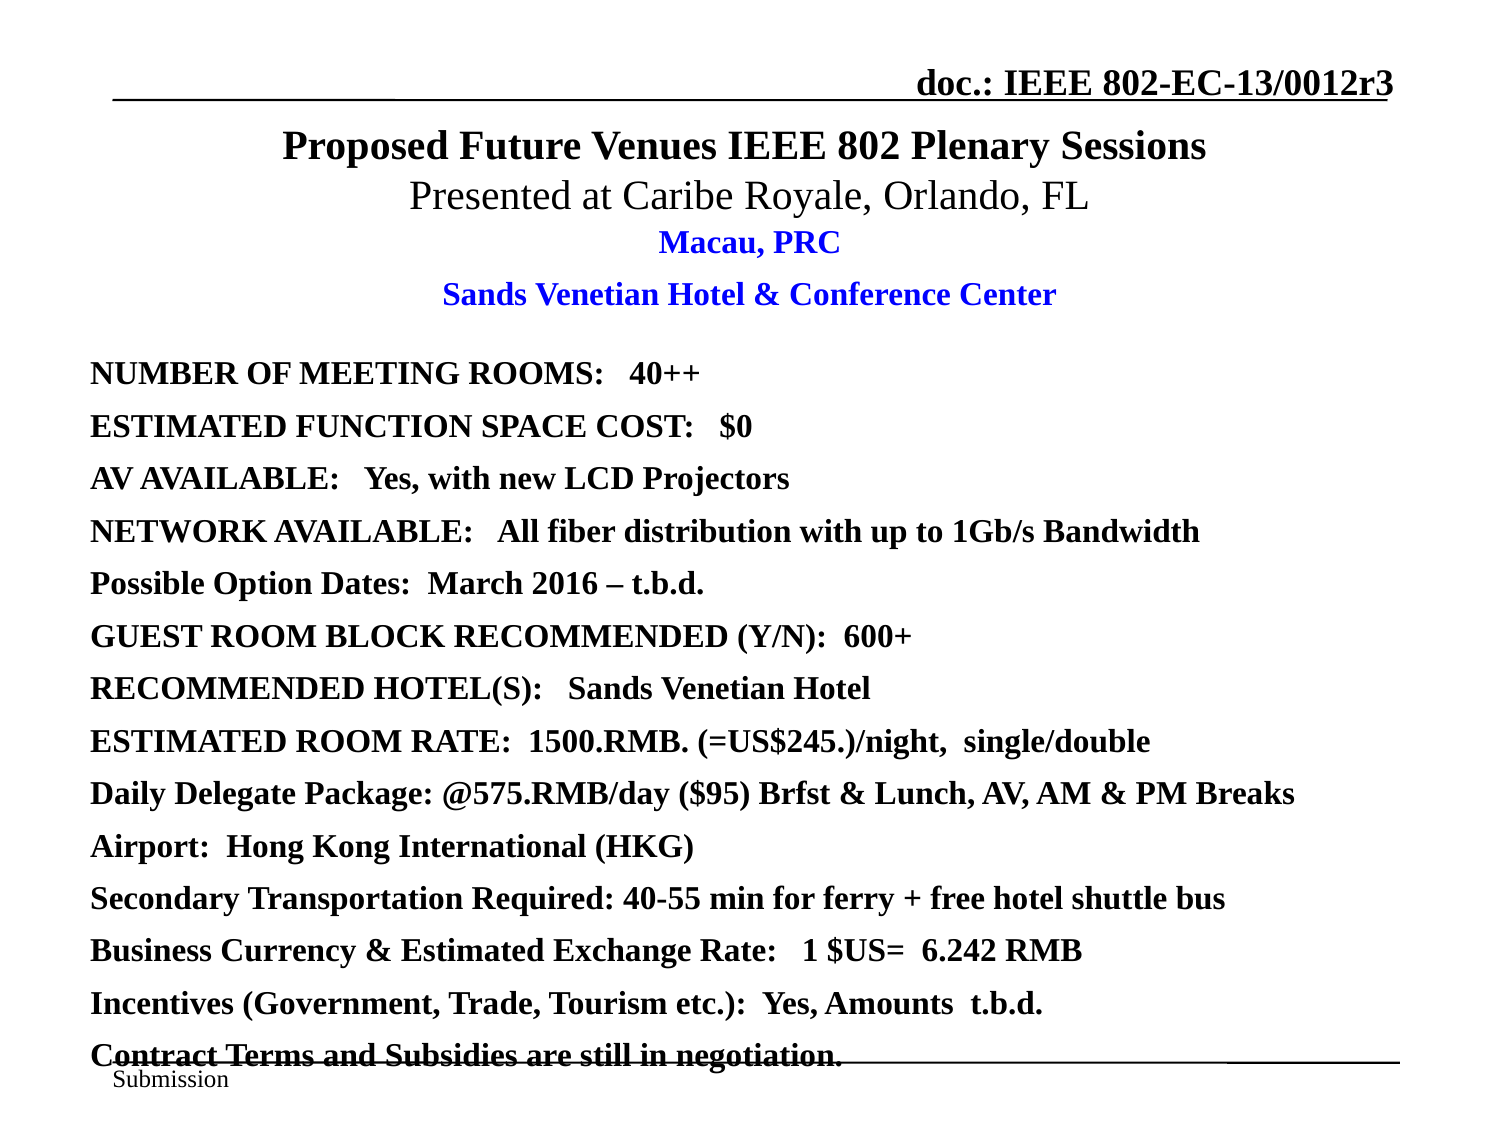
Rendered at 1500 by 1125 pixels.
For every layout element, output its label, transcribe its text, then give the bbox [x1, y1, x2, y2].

title Proposed Future Venues IEEE 802 Plenary Sessions Presented at Caribe Royale, Orlando, FL [74, 112, 1426, 212]
list Macau, PRC Sands Venetian Hotel & Conference Center NUMBER OF MEETING ROOMS: 40++ Estimated Function Space Cost: $0 AV AVAILABLE: Yes, with new LCD Projectors NETWORK AVAILABLE: All fiber distribution with up to 1Gb/s Bandwidth Possible Option Dates: March 2016 – t.b.d. GUEST ROOM BLOCK RECOMMENDED (Y/N): 600+ RECOMMENDED HOTEL(S): Sands Venetian Hotel ESTIMATED ROOM RATE: 1500.RMB. (=US$245.)/night, single/double Daily Delegate Package: @575.RMB/day ($95) Brfst & Lunch, AV, AM & PM Breaks Airport: Hong Kong International (HKG) Secondary Transportation Required: 40-55 min for ferry + free hotel shuttle bus Business Currency & Estimated Exchange Rate: 1 $US= 6.242 RMB Incentives (Government, Trade, Tourism etc.): Yes, Amounts t.b.d. Contract Terms and Subsidies are still in negotiation. [74, 212, 1426, 1092]
